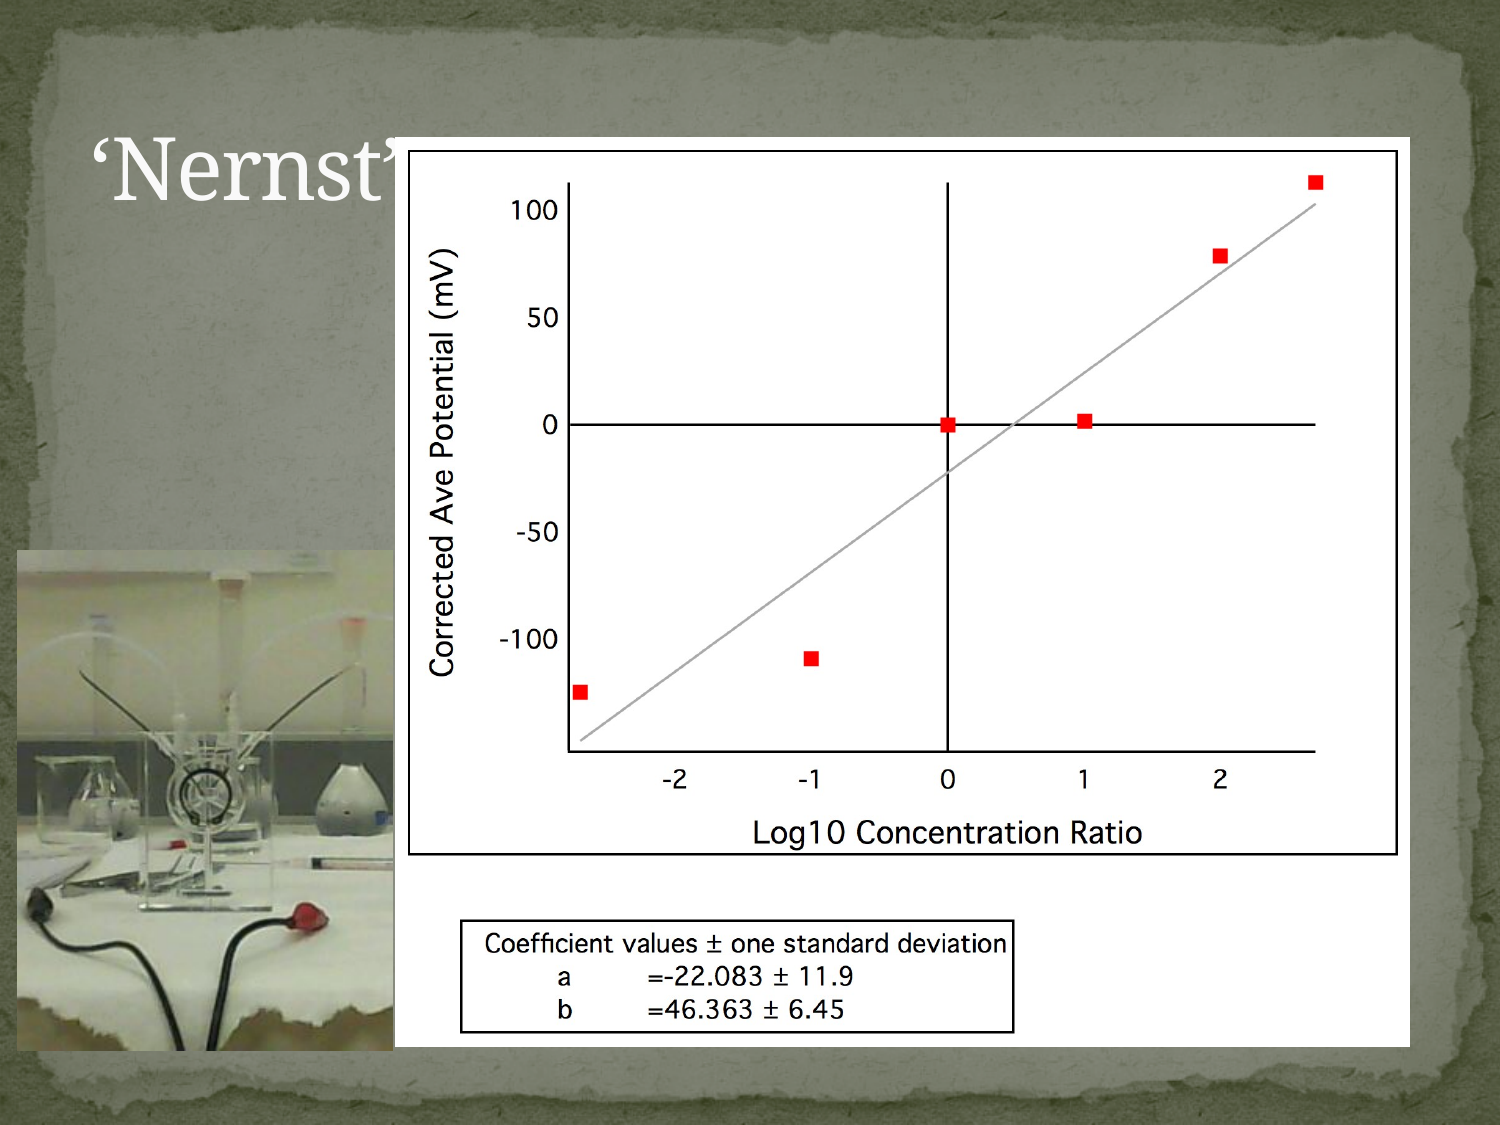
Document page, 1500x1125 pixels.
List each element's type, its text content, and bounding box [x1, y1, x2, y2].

picture [395, 137, 1410, 1047]
picture [17, 550, 393, 1051]
title ‘Nernst’ [74, 24, 1425, 225]
